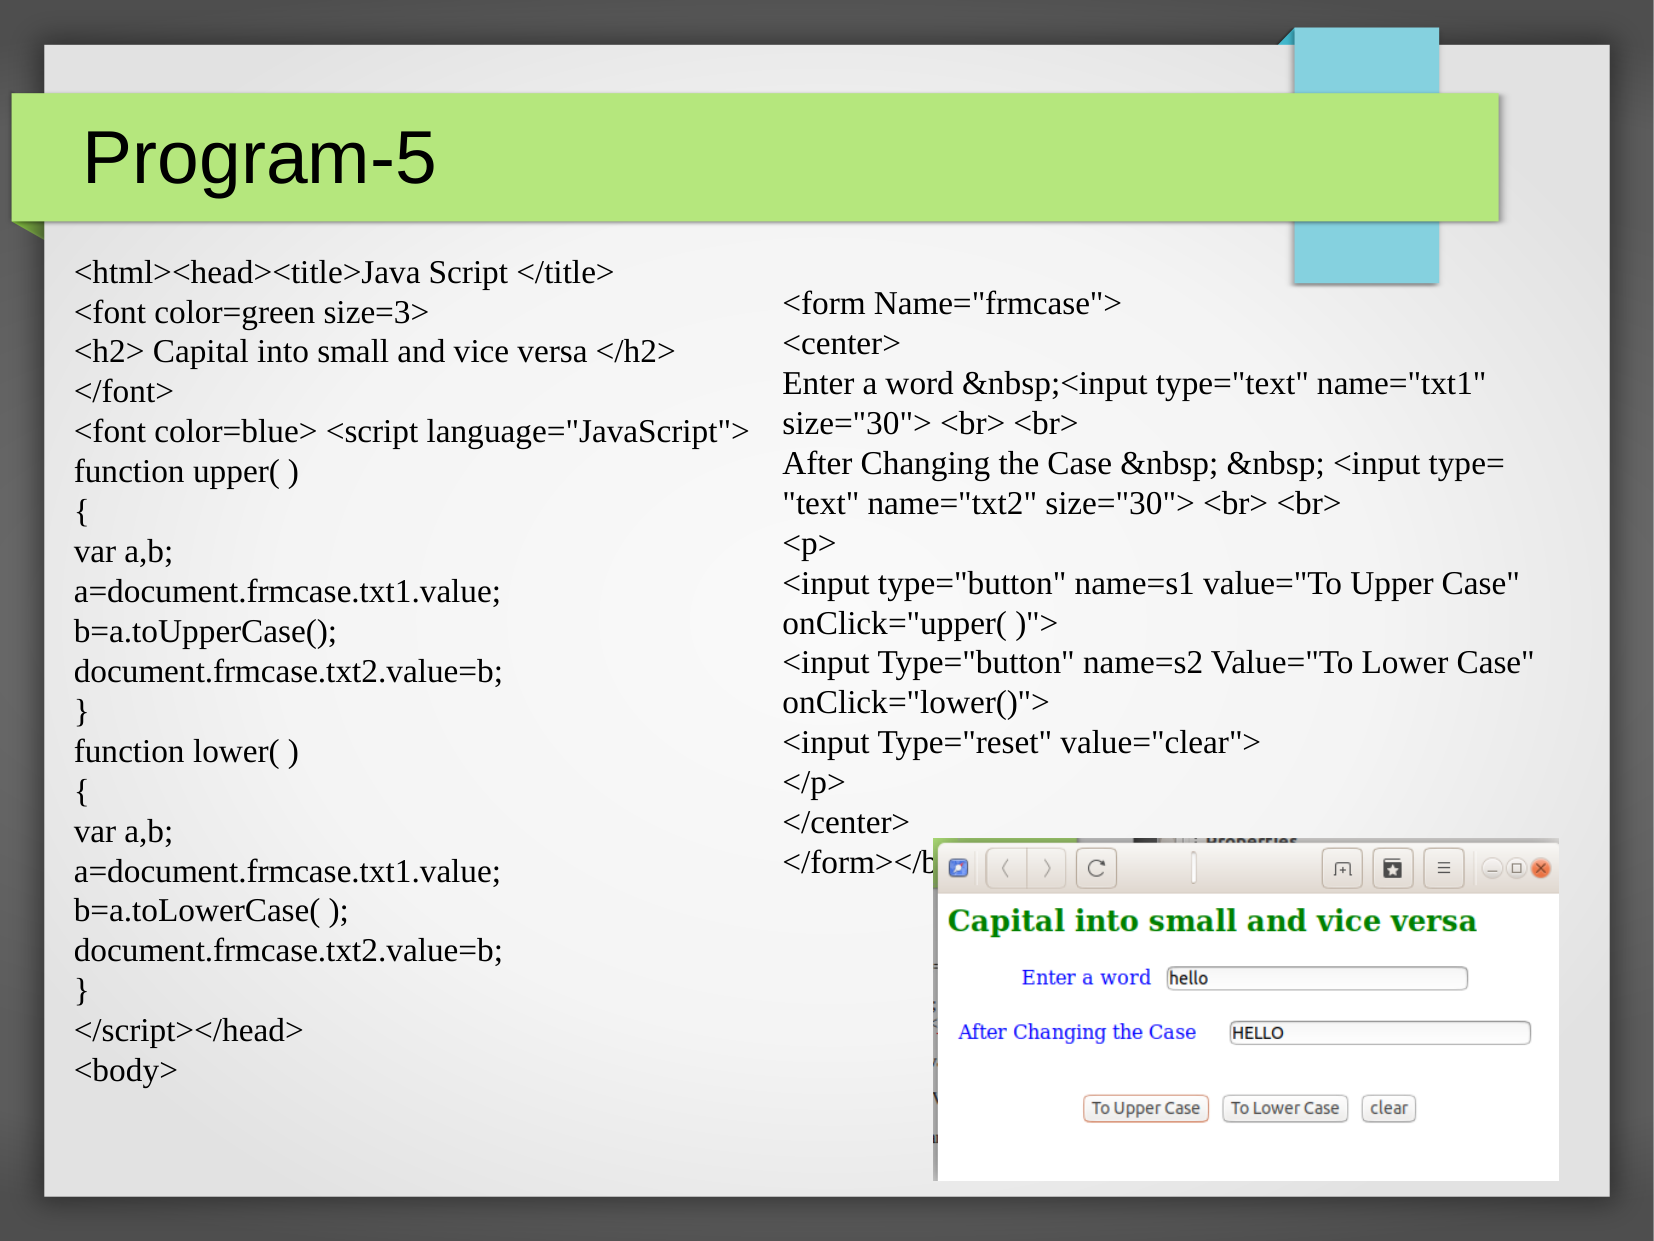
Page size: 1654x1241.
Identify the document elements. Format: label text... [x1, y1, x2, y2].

picture [0, 0, 1654, 1241]
text_box Program-5 [82, 108, 1264, 199]
text_box <form Name="frmcase"> <center> Enter a word &nbsp;<input type="text" name="txt1" size="30"> <br> <br> After Changing the Case &nbsp; &nbsp; <input type= "text" name="txt2" size="30"> <br> <br> <p> <input type="button" name=s1 value="To Upper Case" onClick="upper( )"> <input Type="button" name=s2 Value="To Lower Case" onClick="lower()"> <input Type="reset" value="clear"> </p> </center> </form></body></html> [767, 274, 1595, 928]
text_box <html><head><title>Java Script </title> <font color=green size=3> <h2> Capital into small and vice versa </h2> </font> <font color=blue> <script language="JavaScript"> function upper( ) { var a,b; a=document.frmcase.txt1.value; b=a.toUpperCase(); document.frmcase.txt2.value=b; } function lower( ) { var a,b; a=document.frmcase.txt1.value; b=a.toLowerCase( ); document.frmcase.txt2.value=b; } </script></head> <body> [58, 242, 766, 1136]
